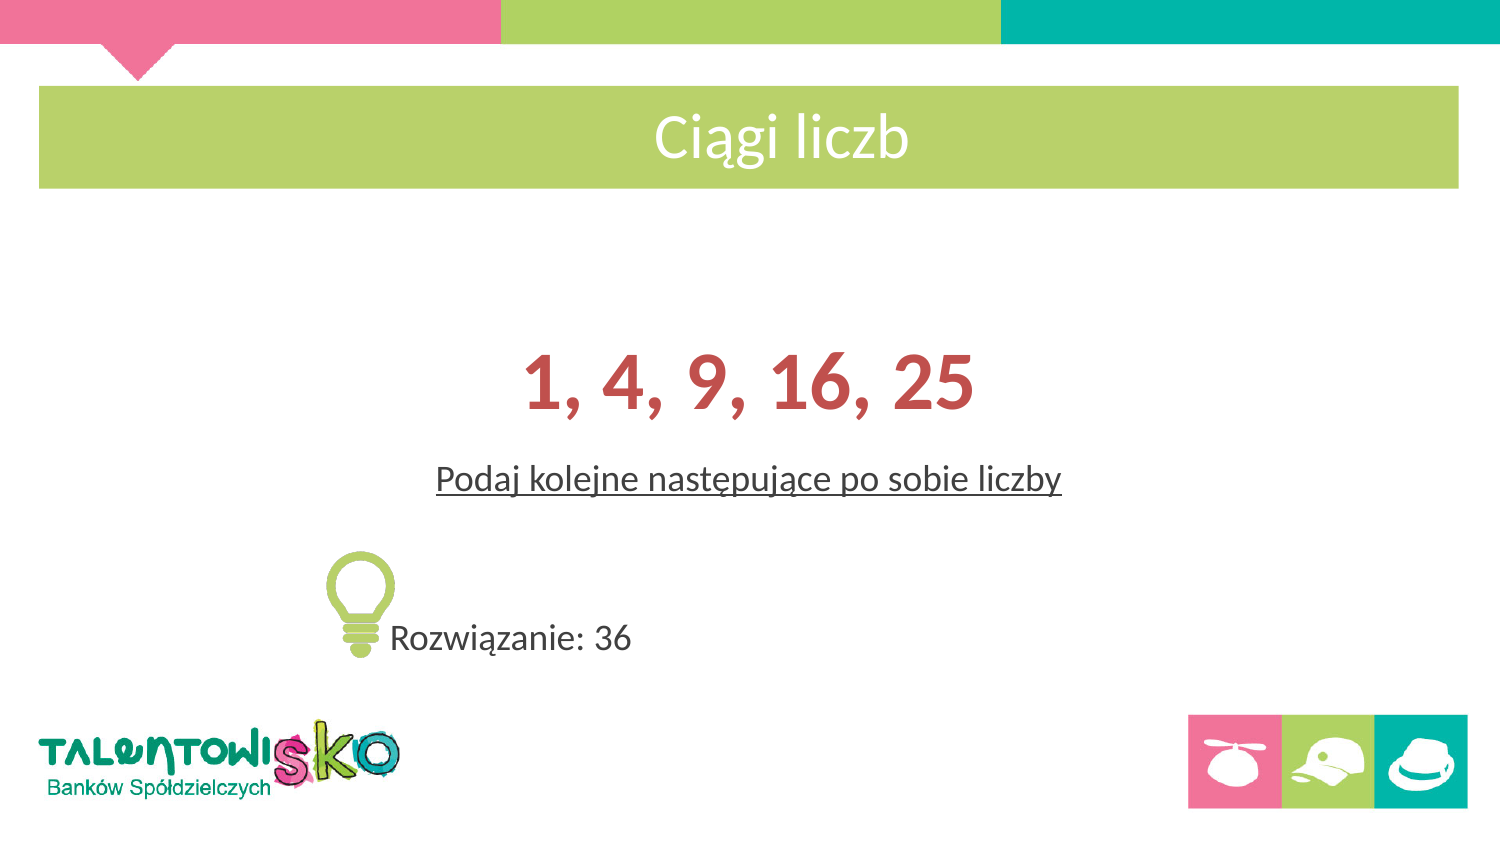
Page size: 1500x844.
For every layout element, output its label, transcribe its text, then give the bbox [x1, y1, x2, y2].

picture [0, 0, 1500, 844]
text_box 1, 4, 9, 16, 25 Podaj kolejne następujące po sobie liczby [77, 303, 1421, 506]
text_box Rozwiązanie: 36 [423, 598, 1125, 666]
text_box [38, 85, 1459, 189]
